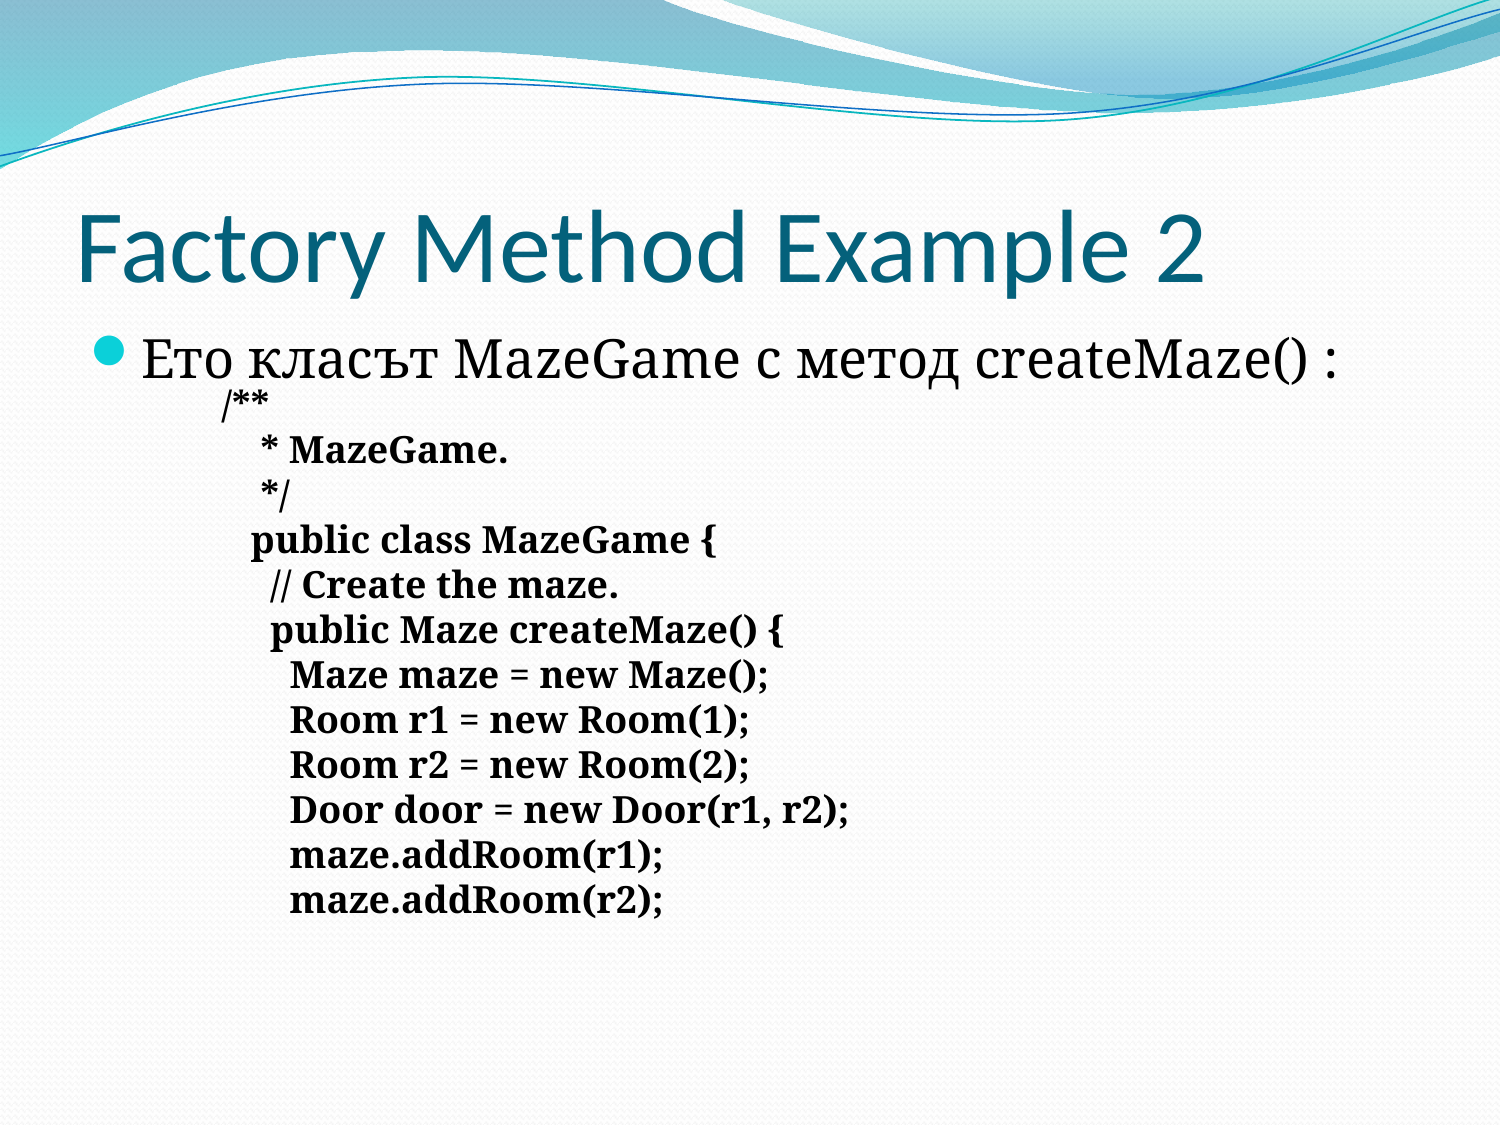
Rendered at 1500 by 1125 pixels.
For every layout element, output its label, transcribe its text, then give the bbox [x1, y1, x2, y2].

text_box /** * MazeGame. */ public class MazeGame { // Create the maze. public Maze createMaze() { Maze maze = new Maze(); Room r1 = new Room(1); Room r2 = new Room(2); Door door = new Door(r1, r2); maze.addRoom(r1); maze.addRoom(r2); [206, 373, 957, 929]
title Factory Method Example 2 [75, 115, 1425, 303]
list Ето класът MazeGame с метод createMaze() : [75, 317, 1425, 1038]
